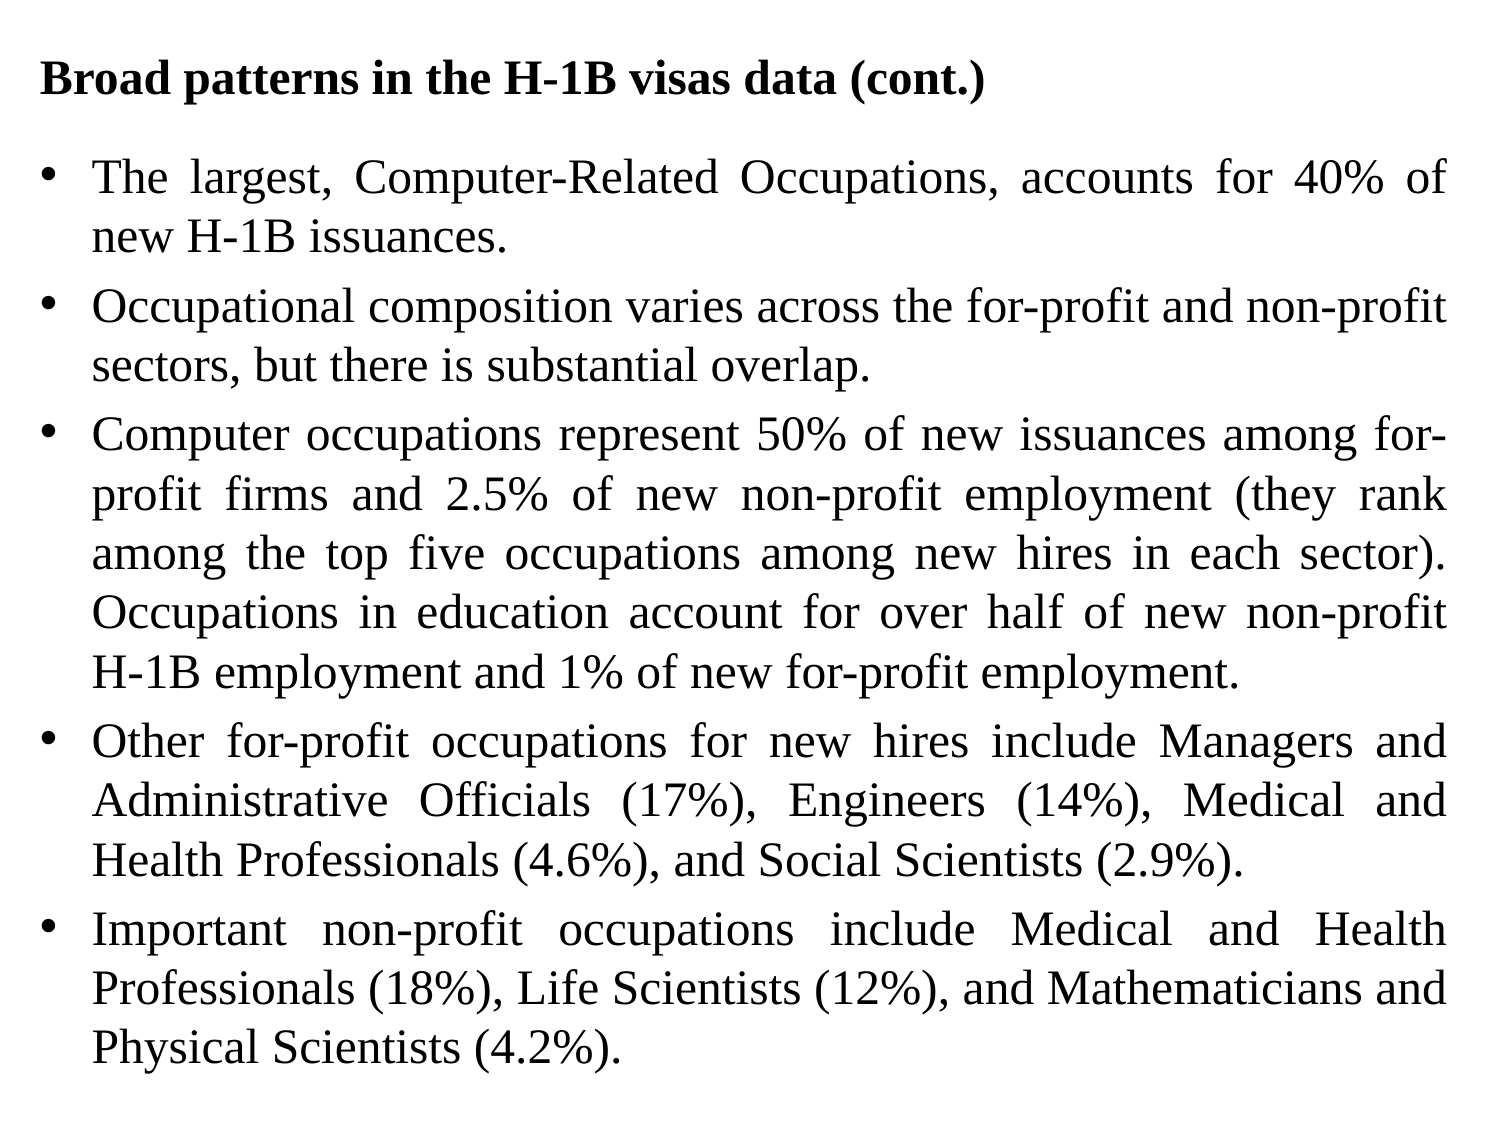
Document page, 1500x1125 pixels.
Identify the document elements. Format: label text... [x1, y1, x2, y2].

list Broad patterns in the H-1B visas data (cont.) The largest, Computer-Related Occupations, accounts for 40% of new H-1B issuances. Occupational composition varies across the for-profit and non-profit sectors, but there is substantial overlap. Computer occupations represent 50% of new issuances among for-profit firms and 2.5% of new non-profit employment (they rank among the top five occupations among new hires in each sector). Occupations in education account for over half of new non-profit H-1B employment and 1% of new for-profit employment. Other for-profit occupations for new hires include Managers and Administrative Officials (17%), Engineers (14%), Medical and Health Professionals (4.6%), and Social Scientists (2.9%). Important non-profit occupations include Medical and Health Professionals (18%), Life Scientists (12%), and Mathematicians and Physical Scientists (4.2%). [24, 37, 1463, 1088]
